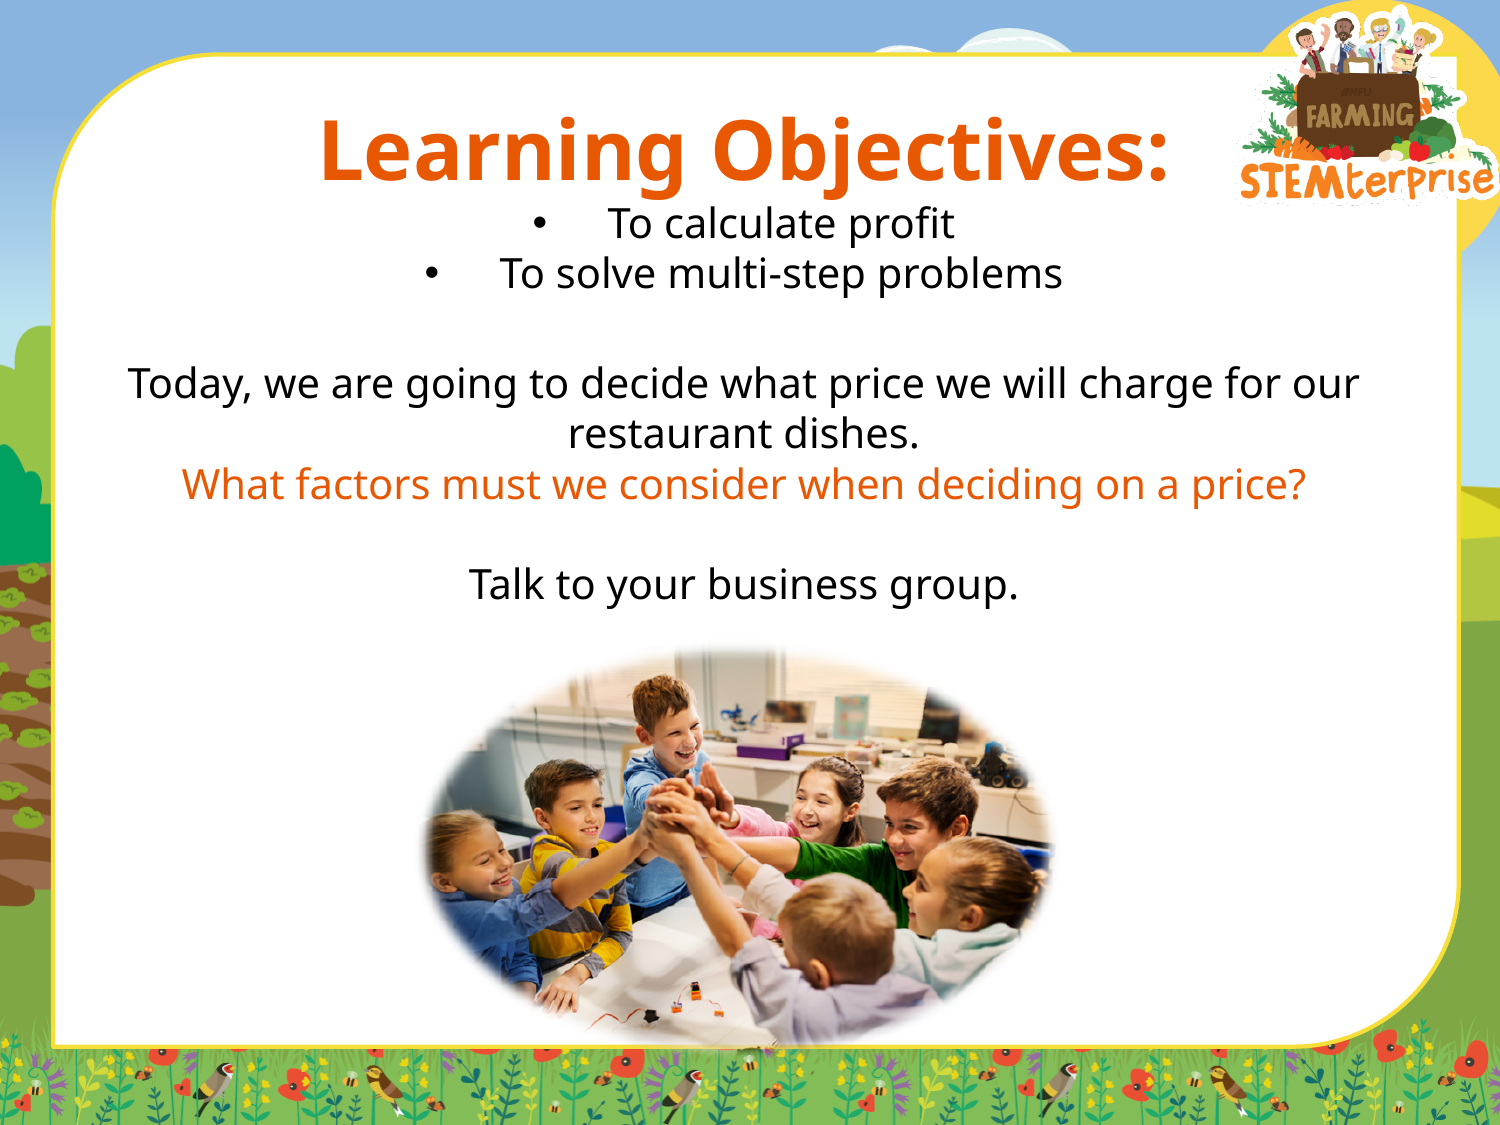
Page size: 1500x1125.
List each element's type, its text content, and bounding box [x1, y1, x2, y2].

text_box Learning Objectives: To calculate profit To solve multi-step problems Today, we are going to decide what price we will charge for our restaurant dishes. What factors must we consider when deciding on a price? Talk to your business group. [88, 89, 1400, 615]
picture [0, 0, 1500, 1125]
text_box [50, 114, 1461, 1049]
text_box [113, 52, 1228, 89]
